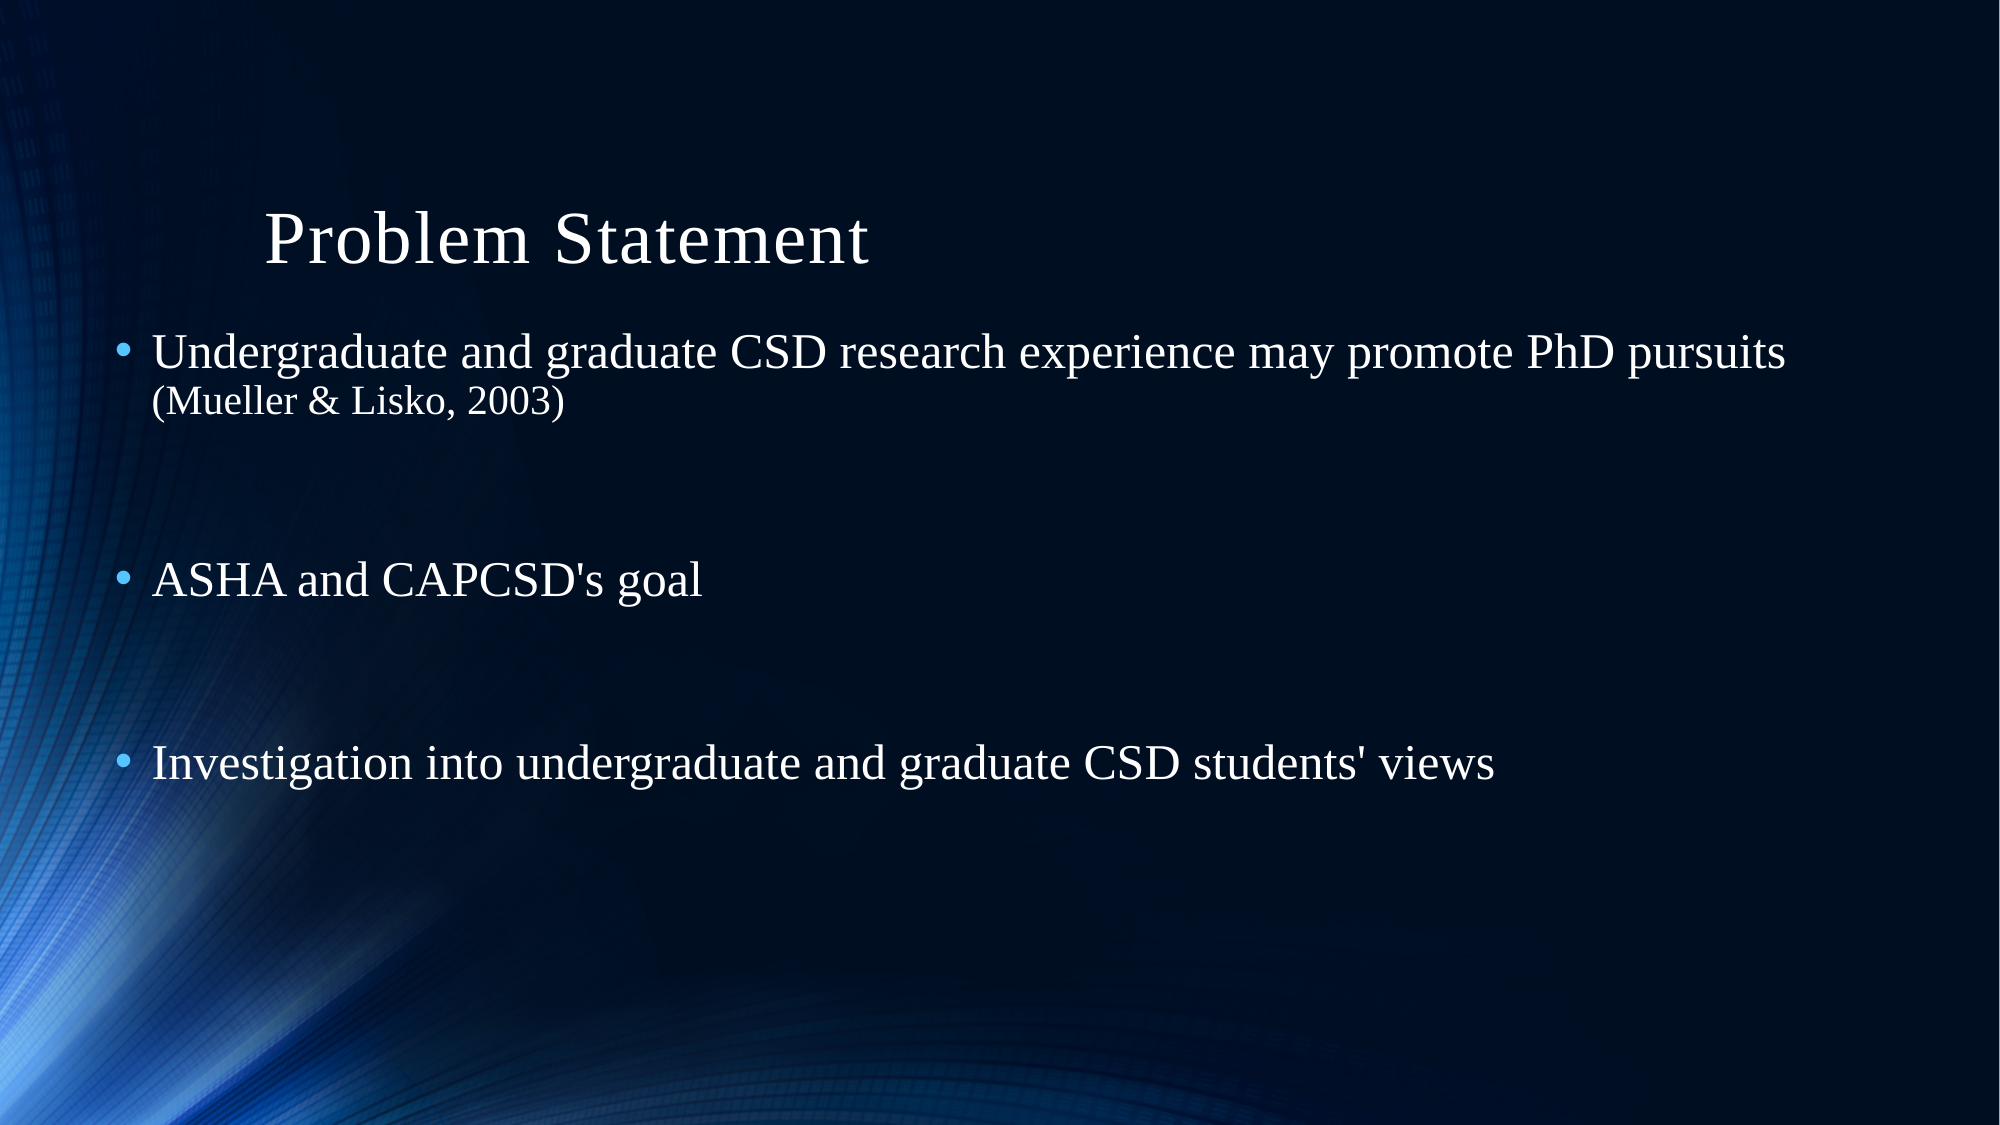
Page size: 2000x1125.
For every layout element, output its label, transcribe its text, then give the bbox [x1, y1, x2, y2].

list Undergraduate and graduate CSD research experience may promote PhD pursuits (Mueller & Lisko, 2003) ASHA and CAPCSD's goal Investigation into undergraduate and graduate CSD students' views [99, 317, 1900, 1125]
picture [0, 0, 2000, 1125]
title Problem Statement [249, 62, 1750, 288]
